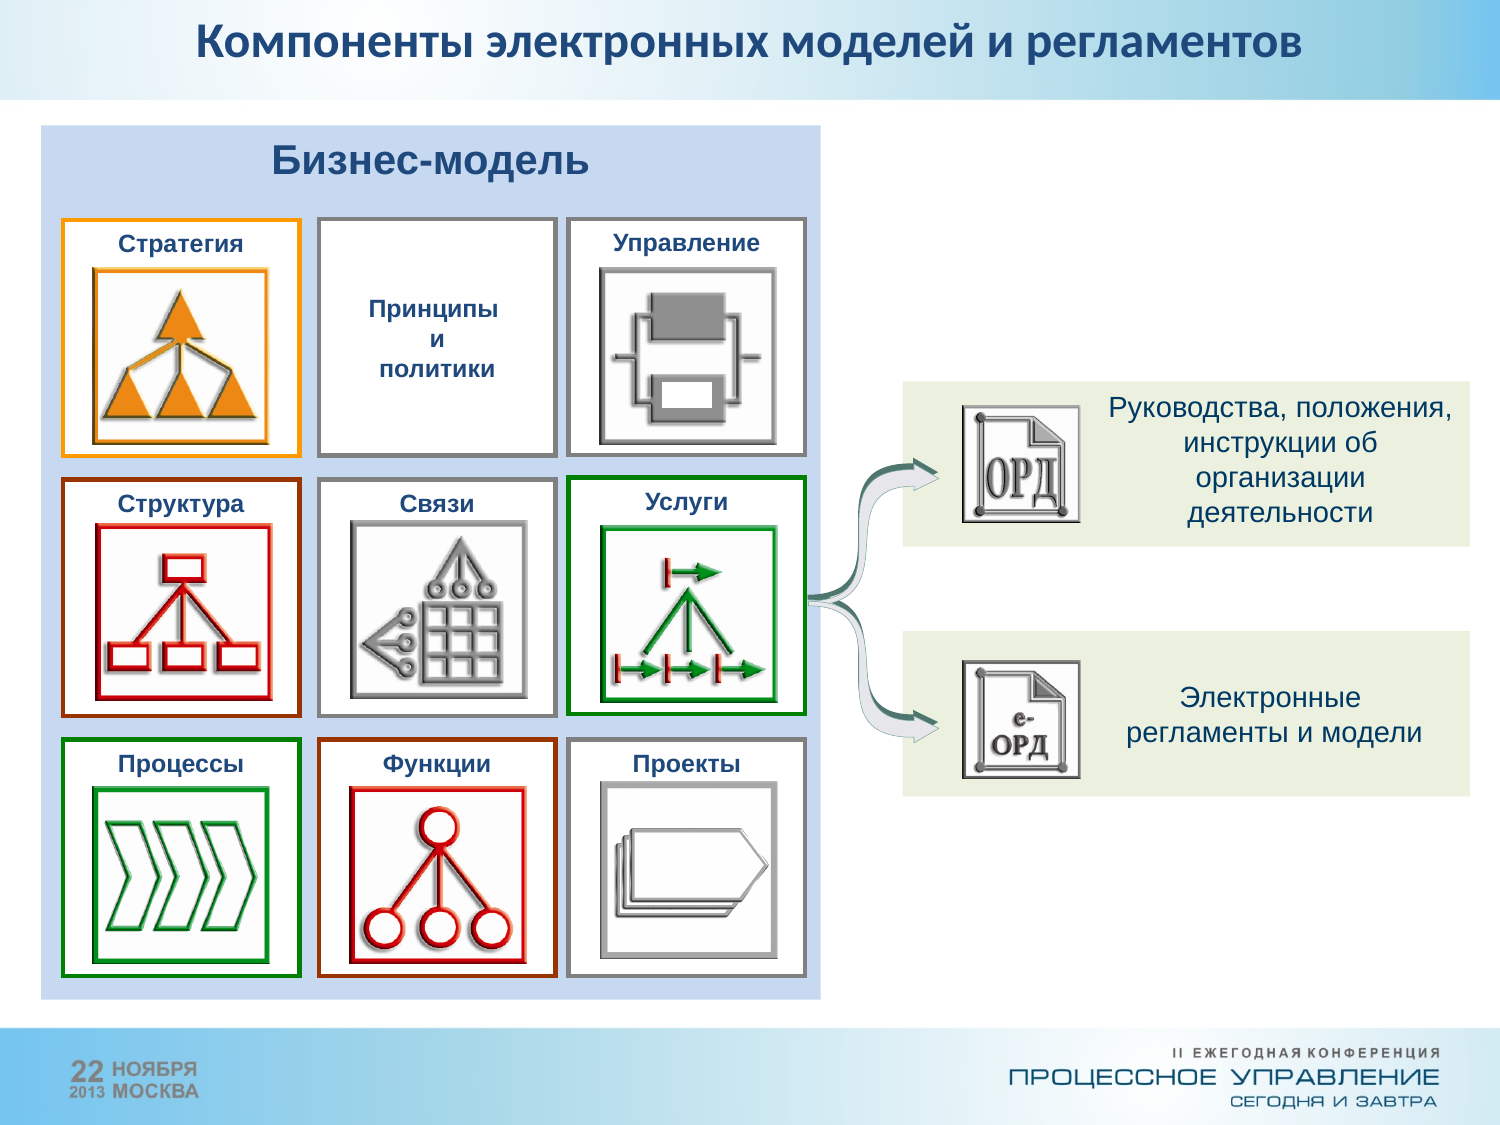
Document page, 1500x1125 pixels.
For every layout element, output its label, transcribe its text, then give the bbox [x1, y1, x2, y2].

text_box Процессы [63, 739, 300, 976]
text_box Услуги [568, 477, 796, 714]
text_box Структура [63, 479, 300, 716]
text_box [902, 381, 1470, 547]
text_box Бизнес-модель [41, 125, 821, 1000]
text_box Стратегия [63, 219, 300, 457]
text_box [599, 266, 777, 445]
text_box Электронные регламенты и модели [902, 631, 1470, 797]
text_box Проекты [568, 739, 805, 976]
text_box Функции [319, 739, 556, 976]
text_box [803, 463, 940, 744]
text_box Связи [319, 479, 556, 716]
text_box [802, 457, 939, 463]
text_box Принципы и политики [319, 219, 556, 456]
text_box Руководства, положения, инструкции об организации деятельности [1091, 381, 1470, 536]
picture [0, 0, 1500, 1125]
list Компоненты электронных моделей и регламентов [29, 0, 1471, 102]
text_box Управление [568, 218, 805, 456]
